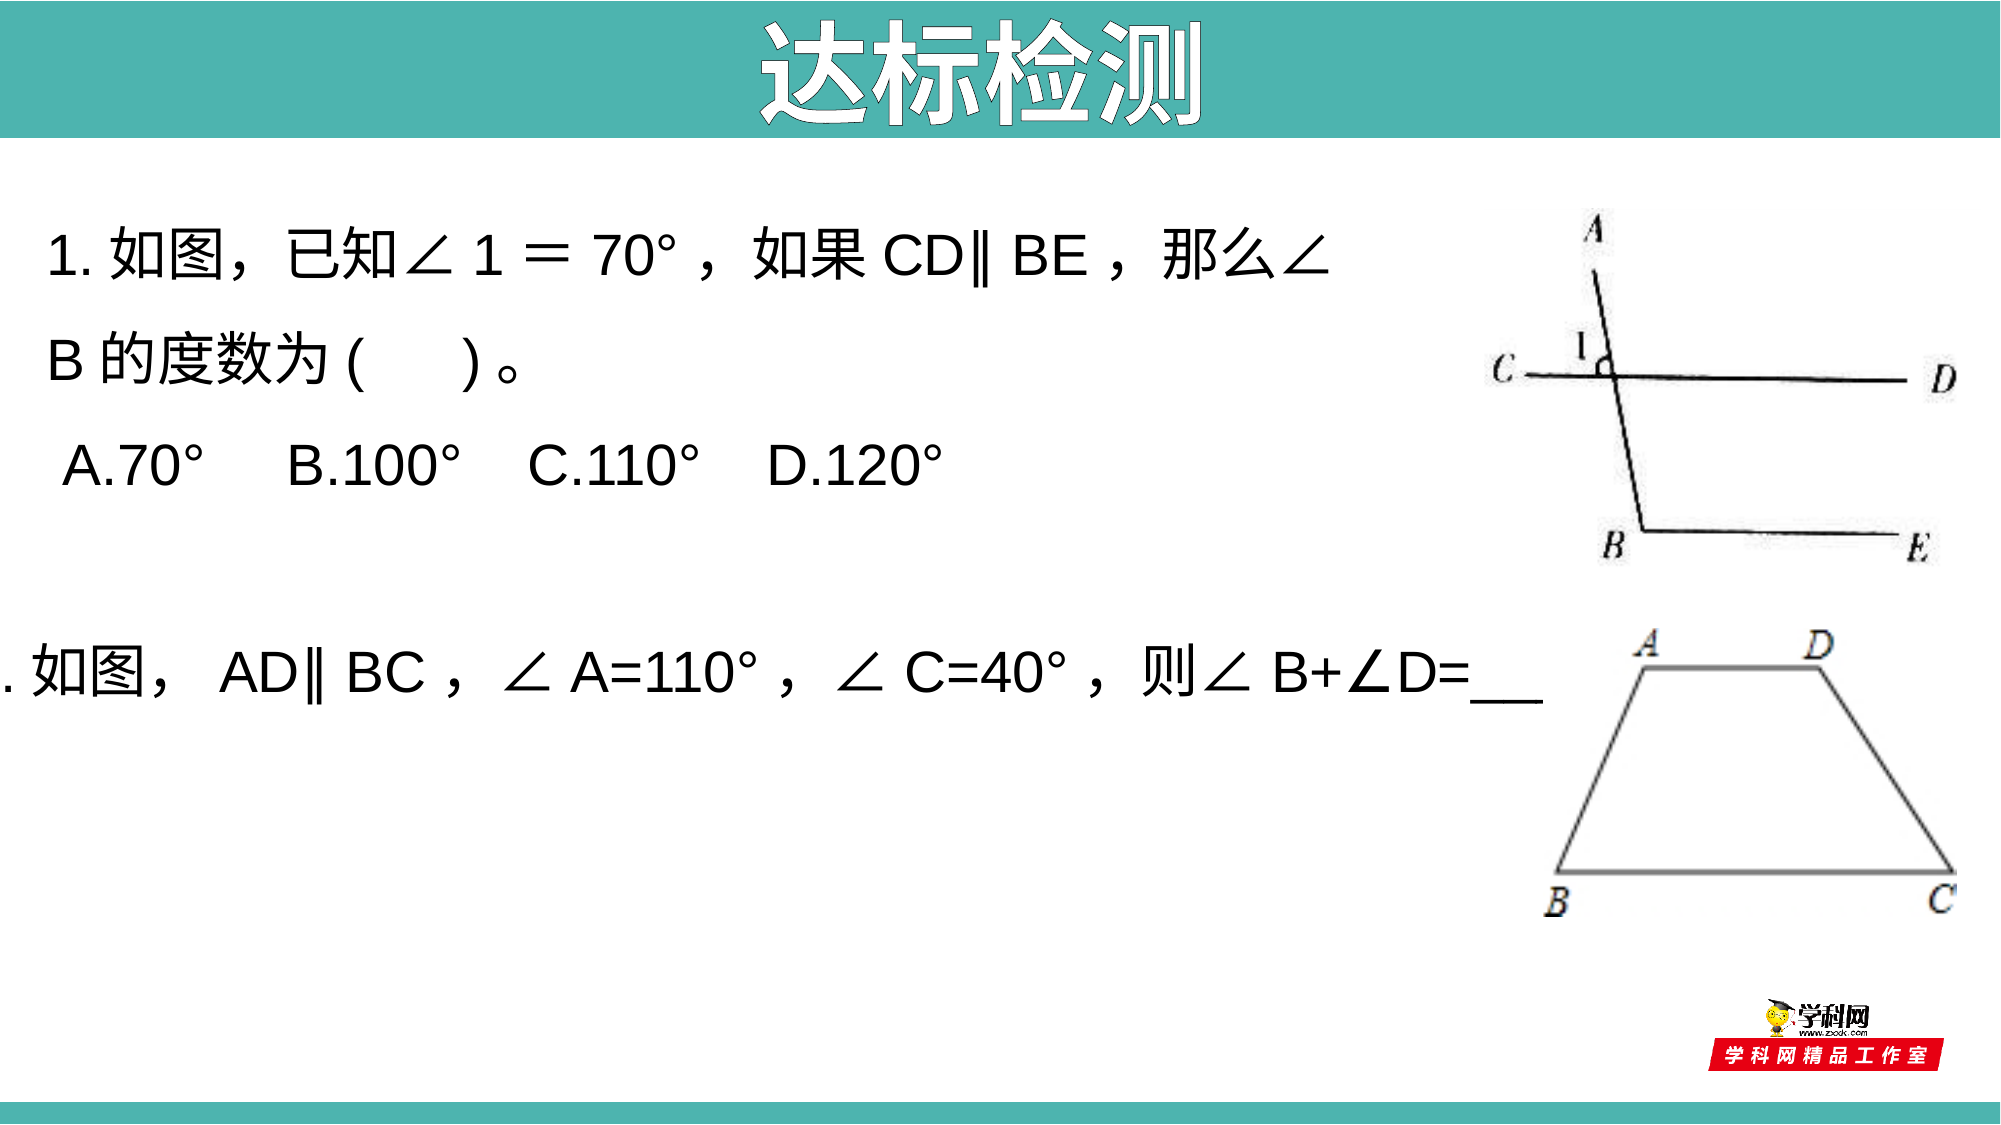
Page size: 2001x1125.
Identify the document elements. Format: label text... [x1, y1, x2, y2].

text_box 2.如图，AD∥ BC，∠A=110°，∠C=40°，则∠B+∠D=____。 [0, 626, 1690, 712]
text_box 达标检测 [742, 0, 1223, 146]
text_box 1.如图，已知∠1＝70°，如果CD∥ BE，那么∠B的度数为( )。 A.70° B.100° C.110° D.120° [31, 174, 1402, 565]
picture [0, 1, 2001, 1124]
